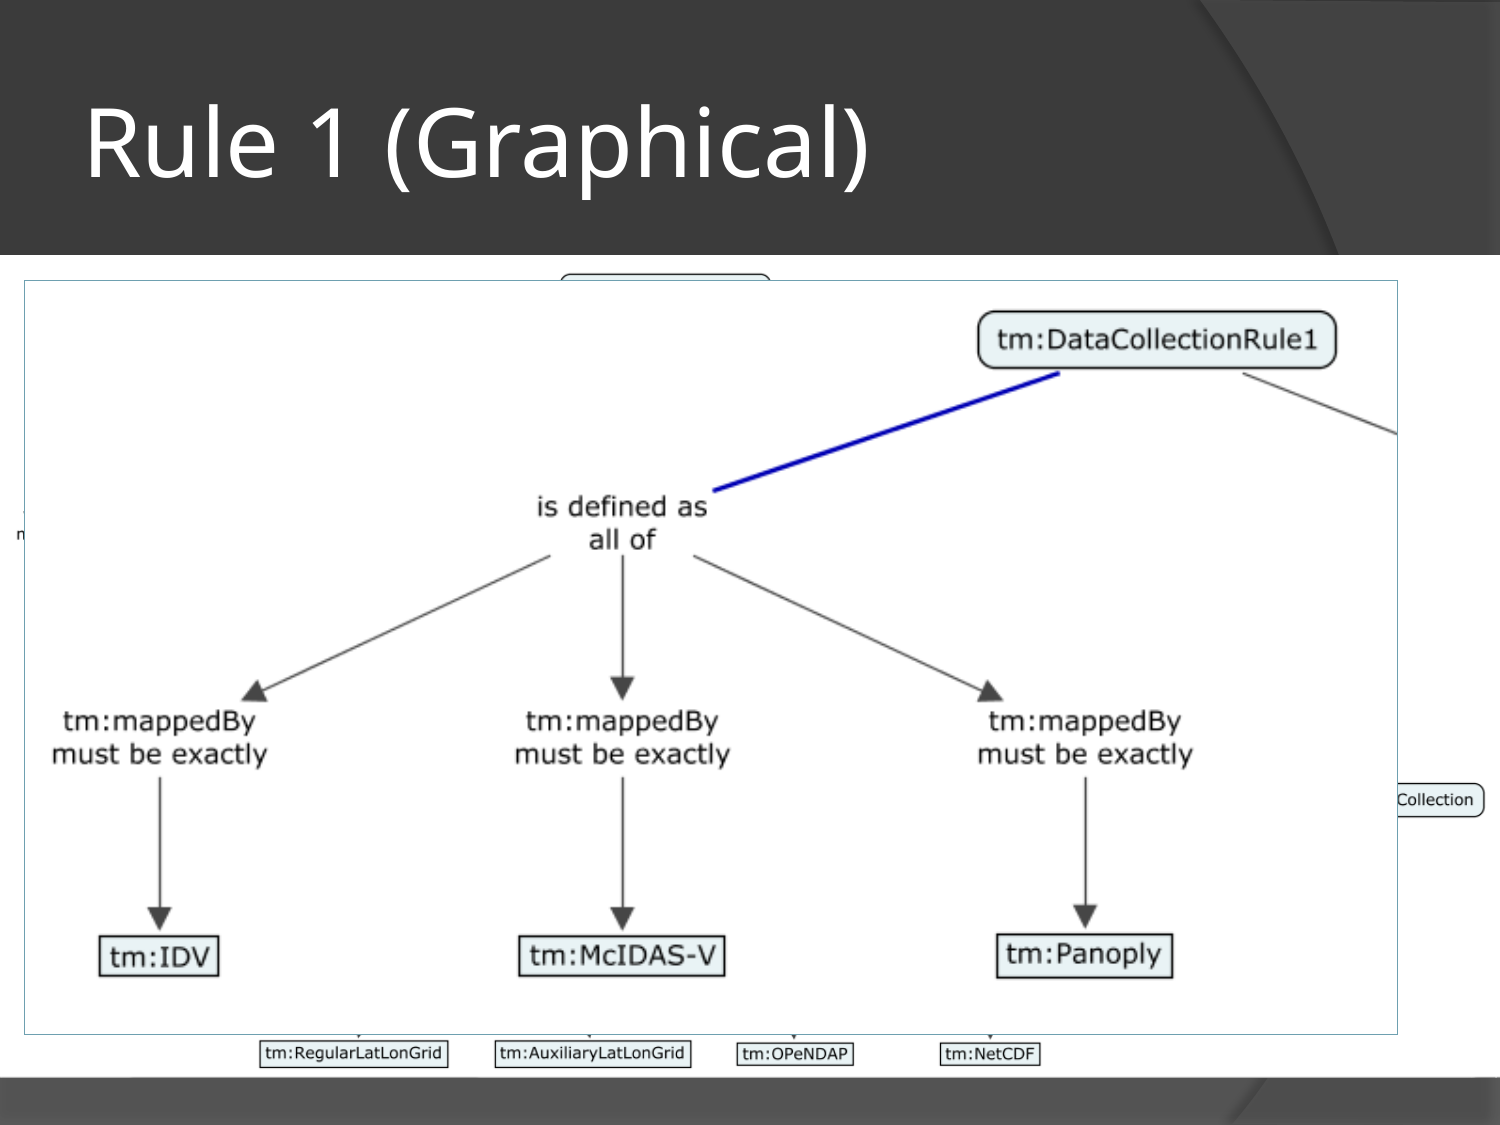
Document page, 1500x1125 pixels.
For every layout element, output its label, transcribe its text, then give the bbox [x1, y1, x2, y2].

title Rule 1 (Graphical) [75, 45, 1300, 233]
picture [0, 254, 1500, 1079]
